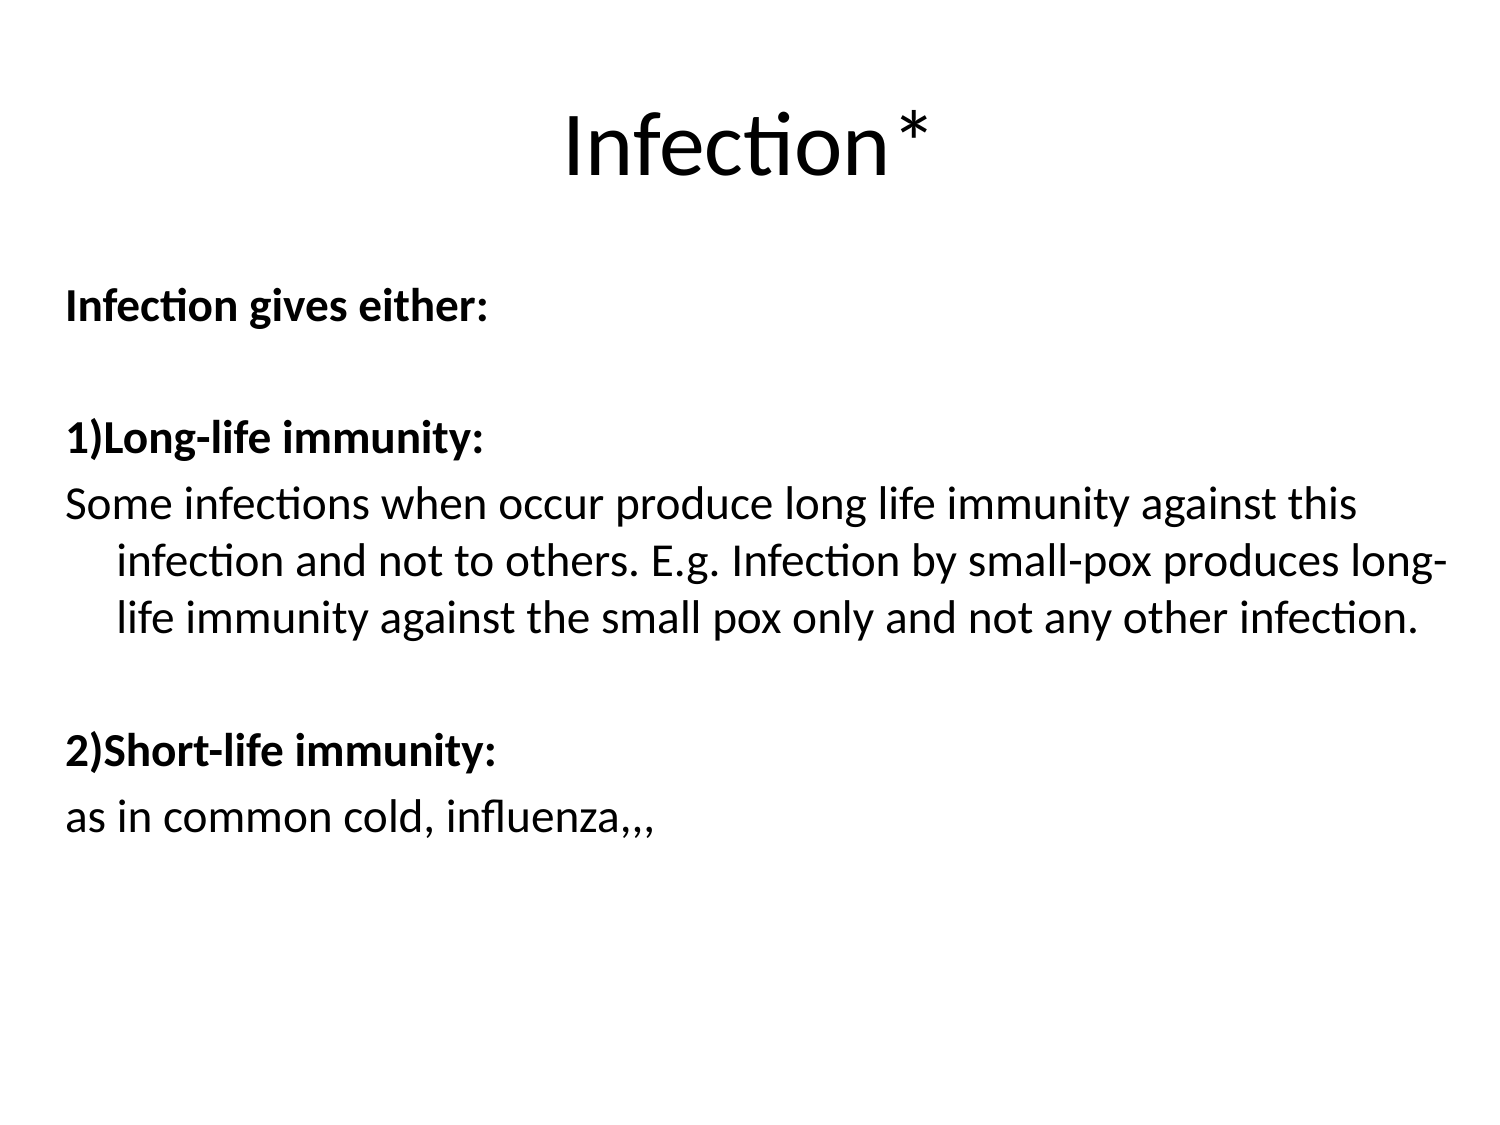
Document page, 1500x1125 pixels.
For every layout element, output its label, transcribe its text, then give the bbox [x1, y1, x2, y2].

list Infection gives either: 1)Long-life immunity: Some infections when occur produce long life immunity against this infection and not to others. E.g. Infection by small-pox produces long-life immunity against the small pox only and not any other infection. 2)Short-life immunity: as in common cold, influenza,,, [50, 200, 1475, 1038]
title Infection* [75, 45, 1425, 200]
